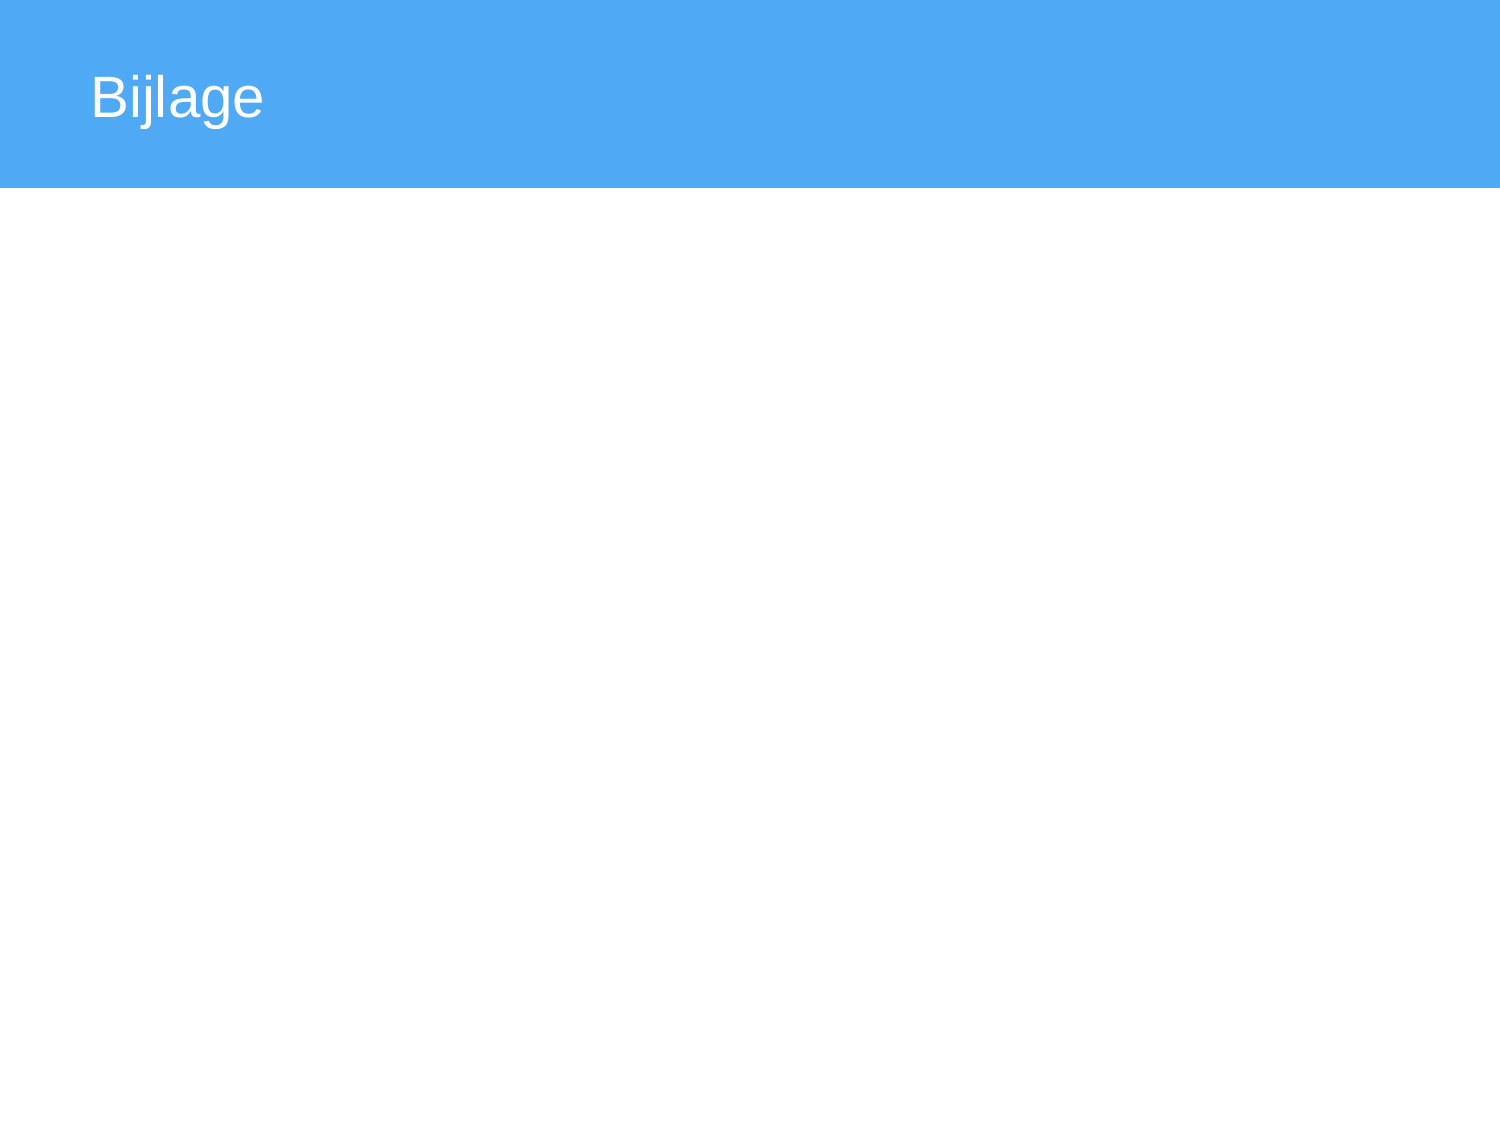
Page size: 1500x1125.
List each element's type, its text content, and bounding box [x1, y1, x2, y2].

list Bijlage [75, 51, 1436, 138]
